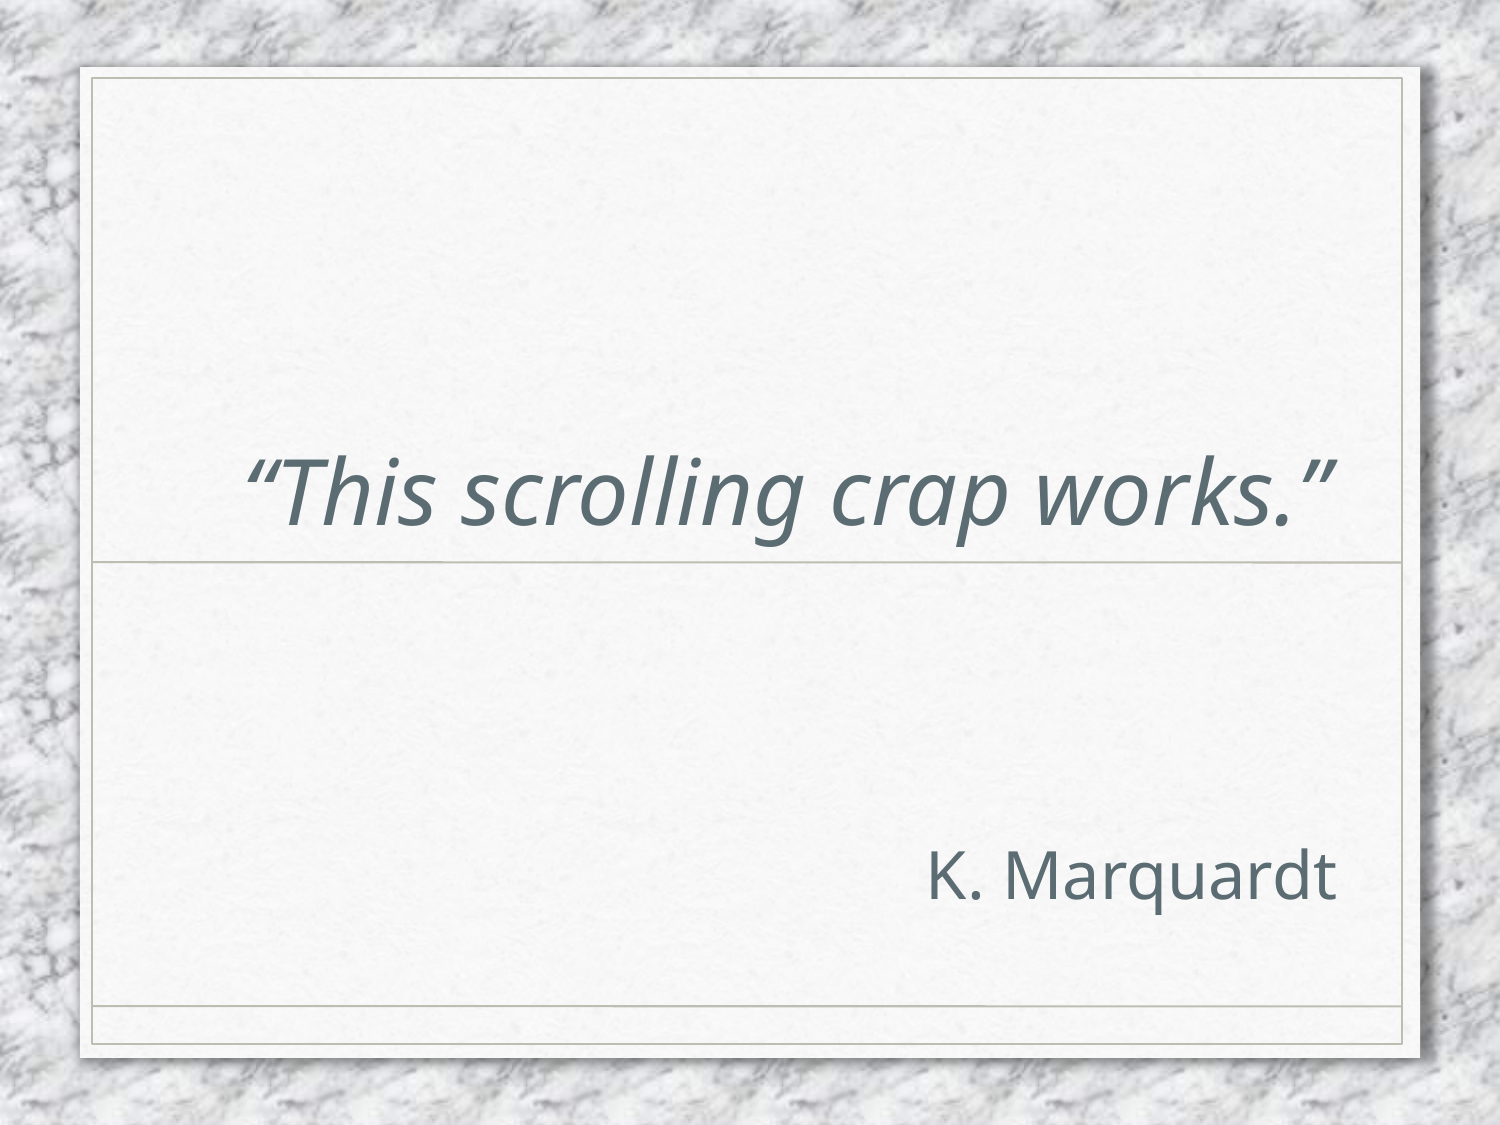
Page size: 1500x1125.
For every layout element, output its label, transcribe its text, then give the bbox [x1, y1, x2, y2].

picture [0, 0, 1500, 1125]
subtitle K. Marquardt [147, 825, 1353, 988]
title “This scrolling crap works.” [184, 300, 1390, 552]
